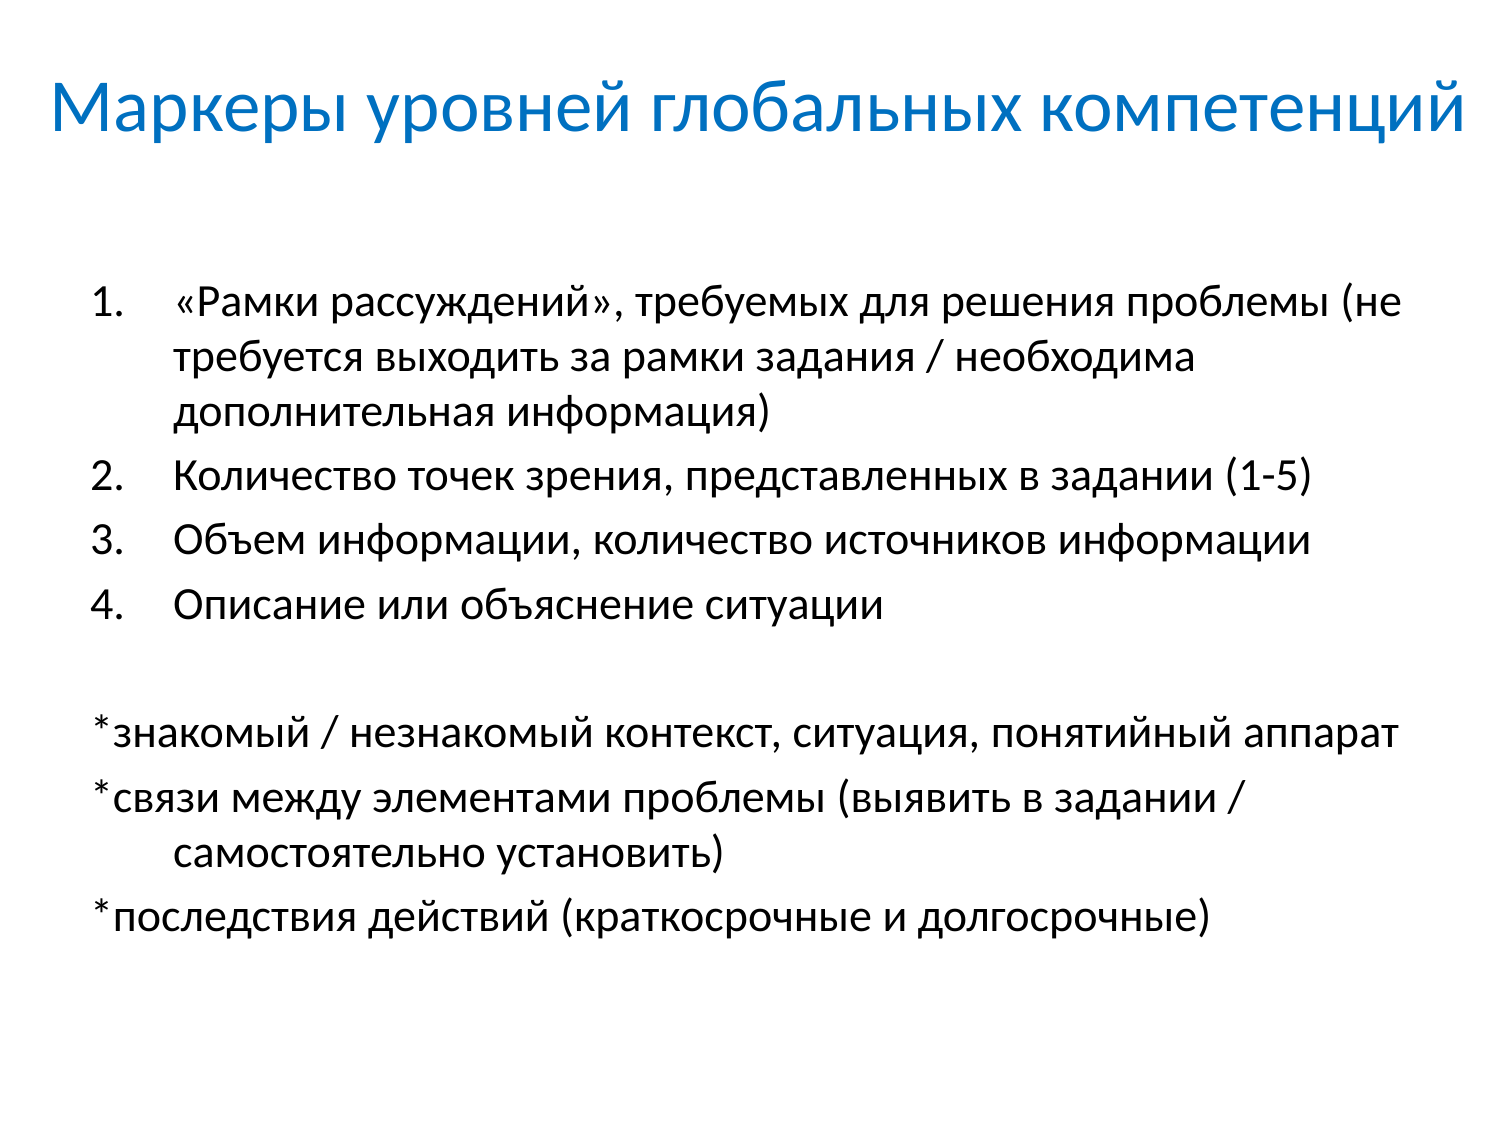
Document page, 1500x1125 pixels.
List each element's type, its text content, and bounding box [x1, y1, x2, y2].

title Маркеры уровней глобальных компетенций [17, 19, 1500, 185]
list «Рамки рассуждений», требуемых для решения проблемы (не требуется выходить за рамки задания / необходима дополнительная информация) Количество точек зрения, представленных в задании (1-5) Объем информации, количество источников информации Описание или объяснение ситуации *знакомый / незнакомый контекст, ситуация, понятийный аппарат *связи между элементами проблемы (выявить в задании / самостоятельно установить) *последствия действий (краткосрочные и долгосрочные) [75, 262, 1425, 1005]
